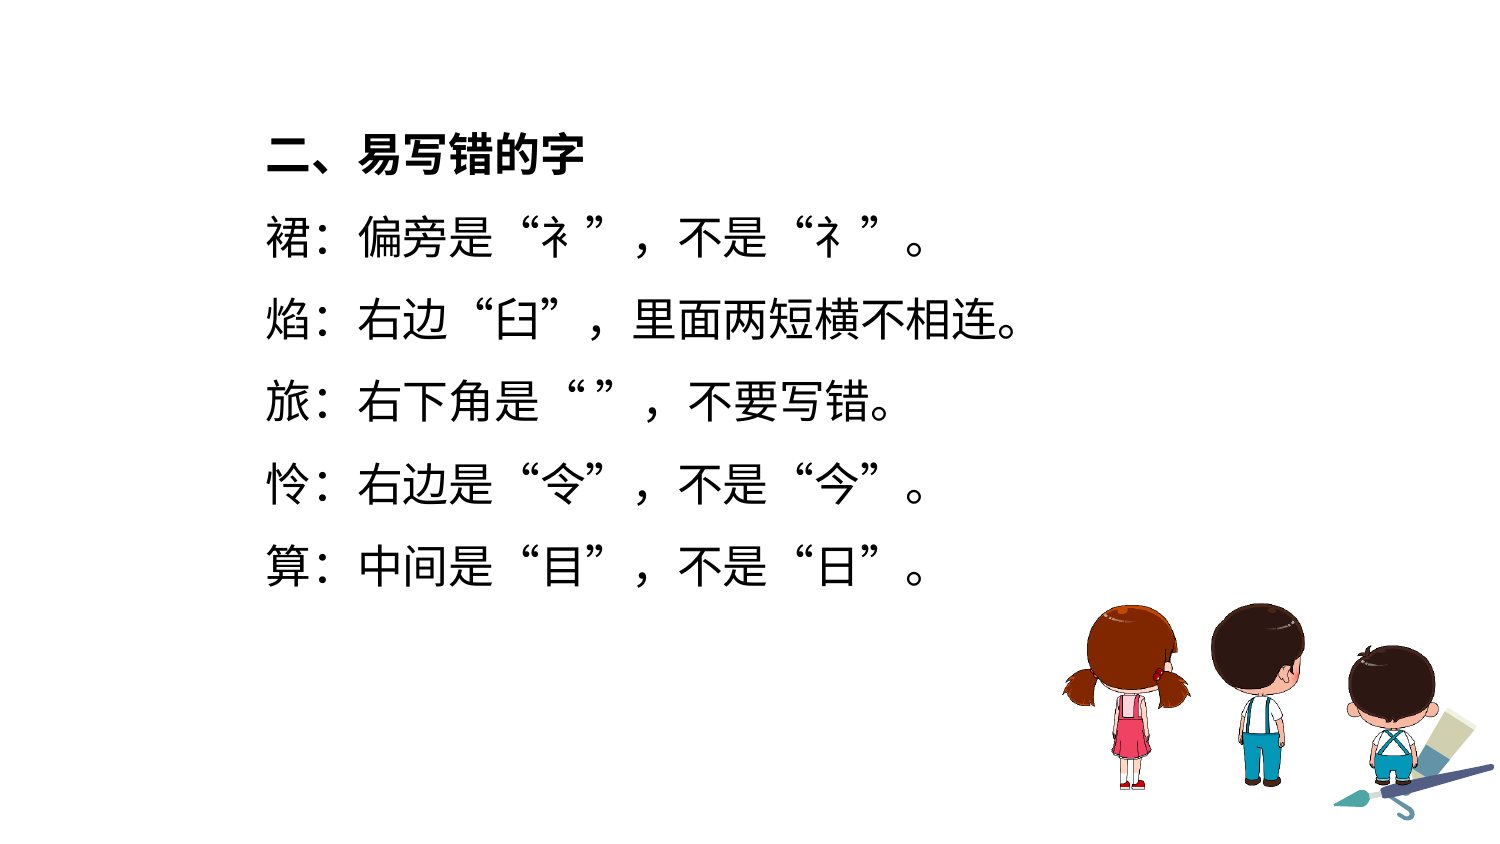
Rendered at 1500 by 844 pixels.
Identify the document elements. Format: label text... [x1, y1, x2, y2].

text_box 二、易写错的字 裙：偏旁是“衤”，不是“礻”。 焰：右边“臼”，里面两短横不相连。 旅：右下角是“ ”，不要写错。 怜：右边是“令”，不是“今”。 算：中间是“目”，不是“日”。 [250, 91, 1397, 601]
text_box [1358, 708, 1481, 844]
picture [1047, 575, 1467, 834]
